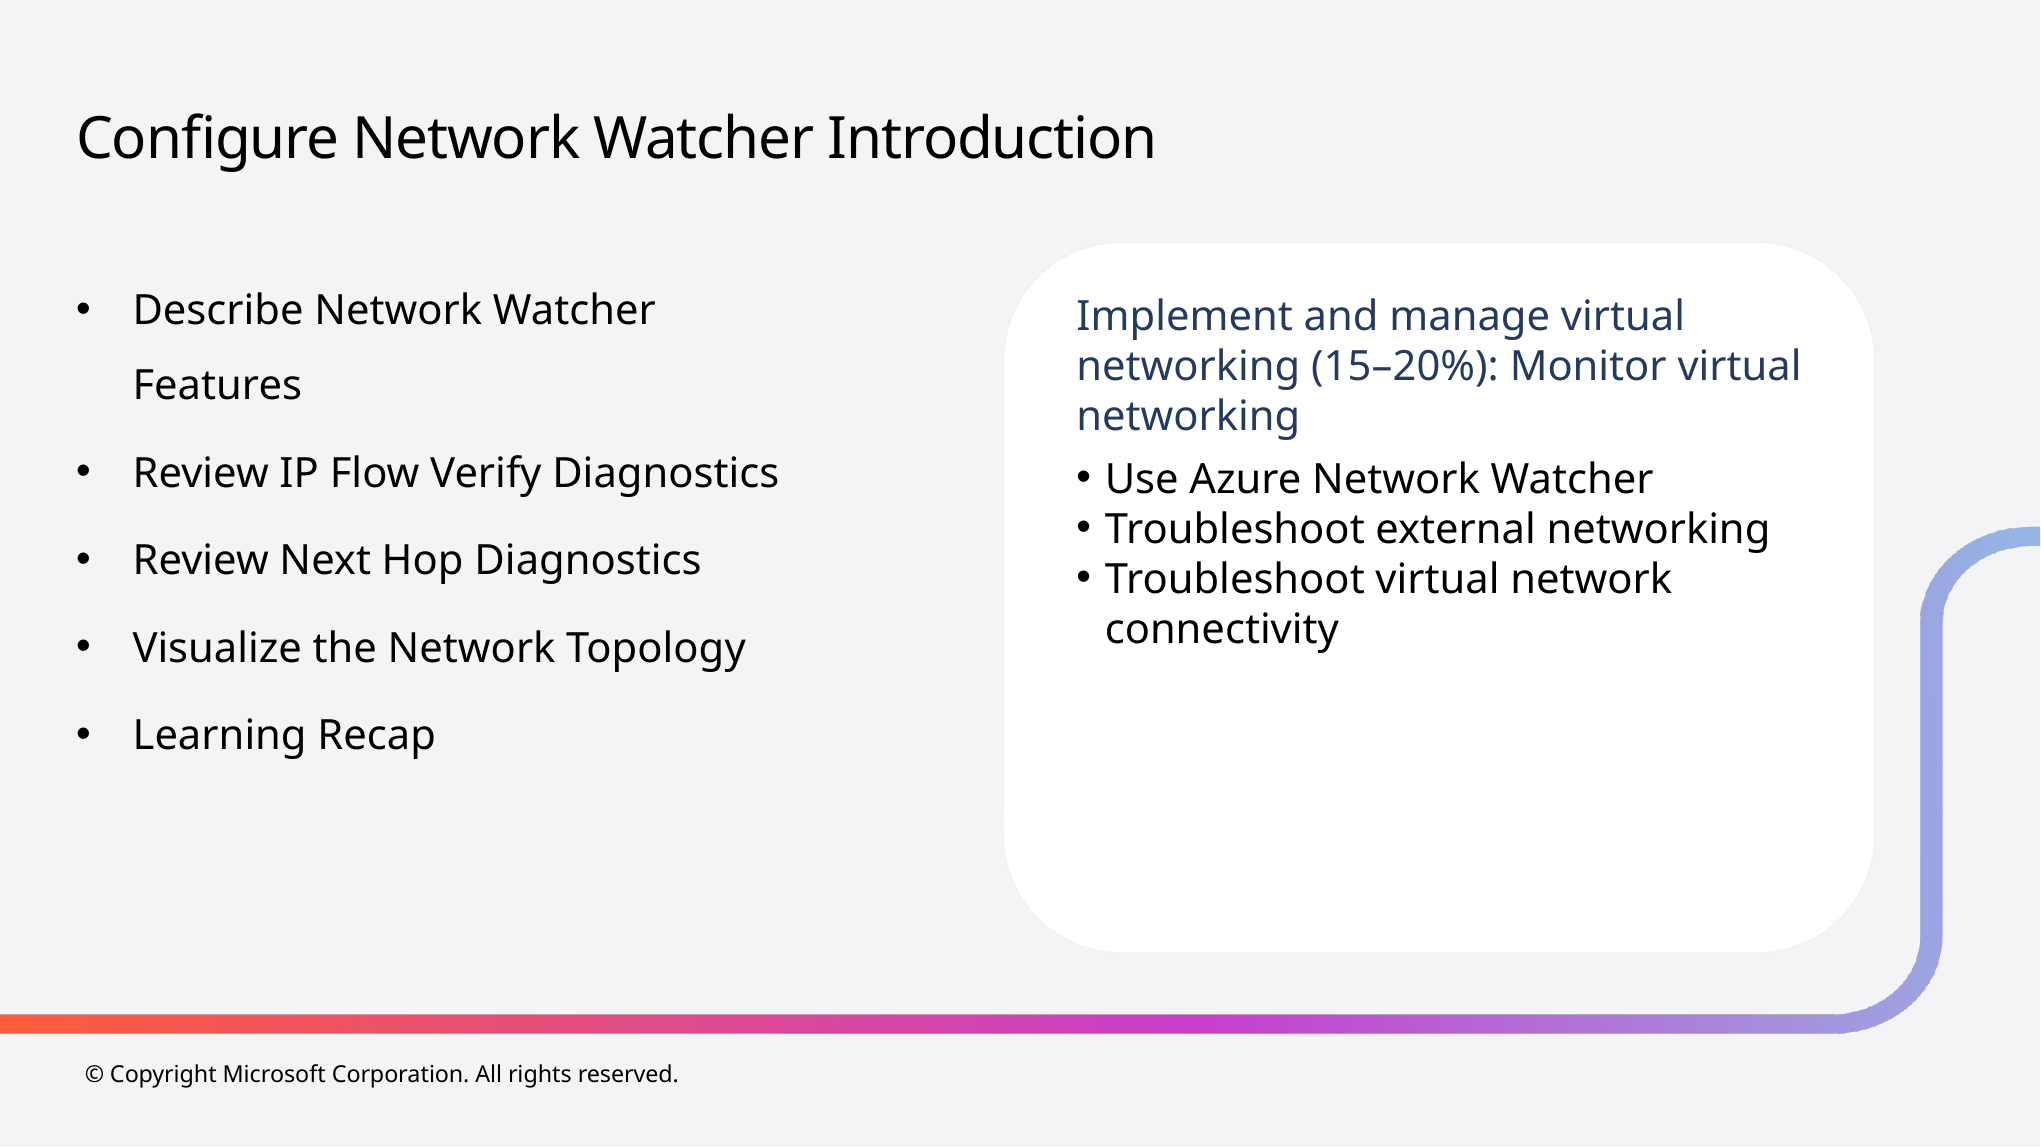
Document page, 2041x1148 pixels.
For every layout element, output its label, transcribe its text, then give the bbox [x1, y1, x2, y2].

picture [0, 526, 2041, 1034]
title Configure Network Watcher Introduction [76, 93, 1968, 230]
text_box Implement and manage virtual networking (15–20%): Monitor virtual networking Use Azure Network Watcher Troubleshoot external networking Troubleshoot virtual network connectivity [1061, 281, 1818, 659]
text_box Describe Network Watcher Features Review IP Flow Verify Diagnostics Review Next Hop Diagnostics Visualize the Network Topology Learning Recap [76, 257, 818, 918]
